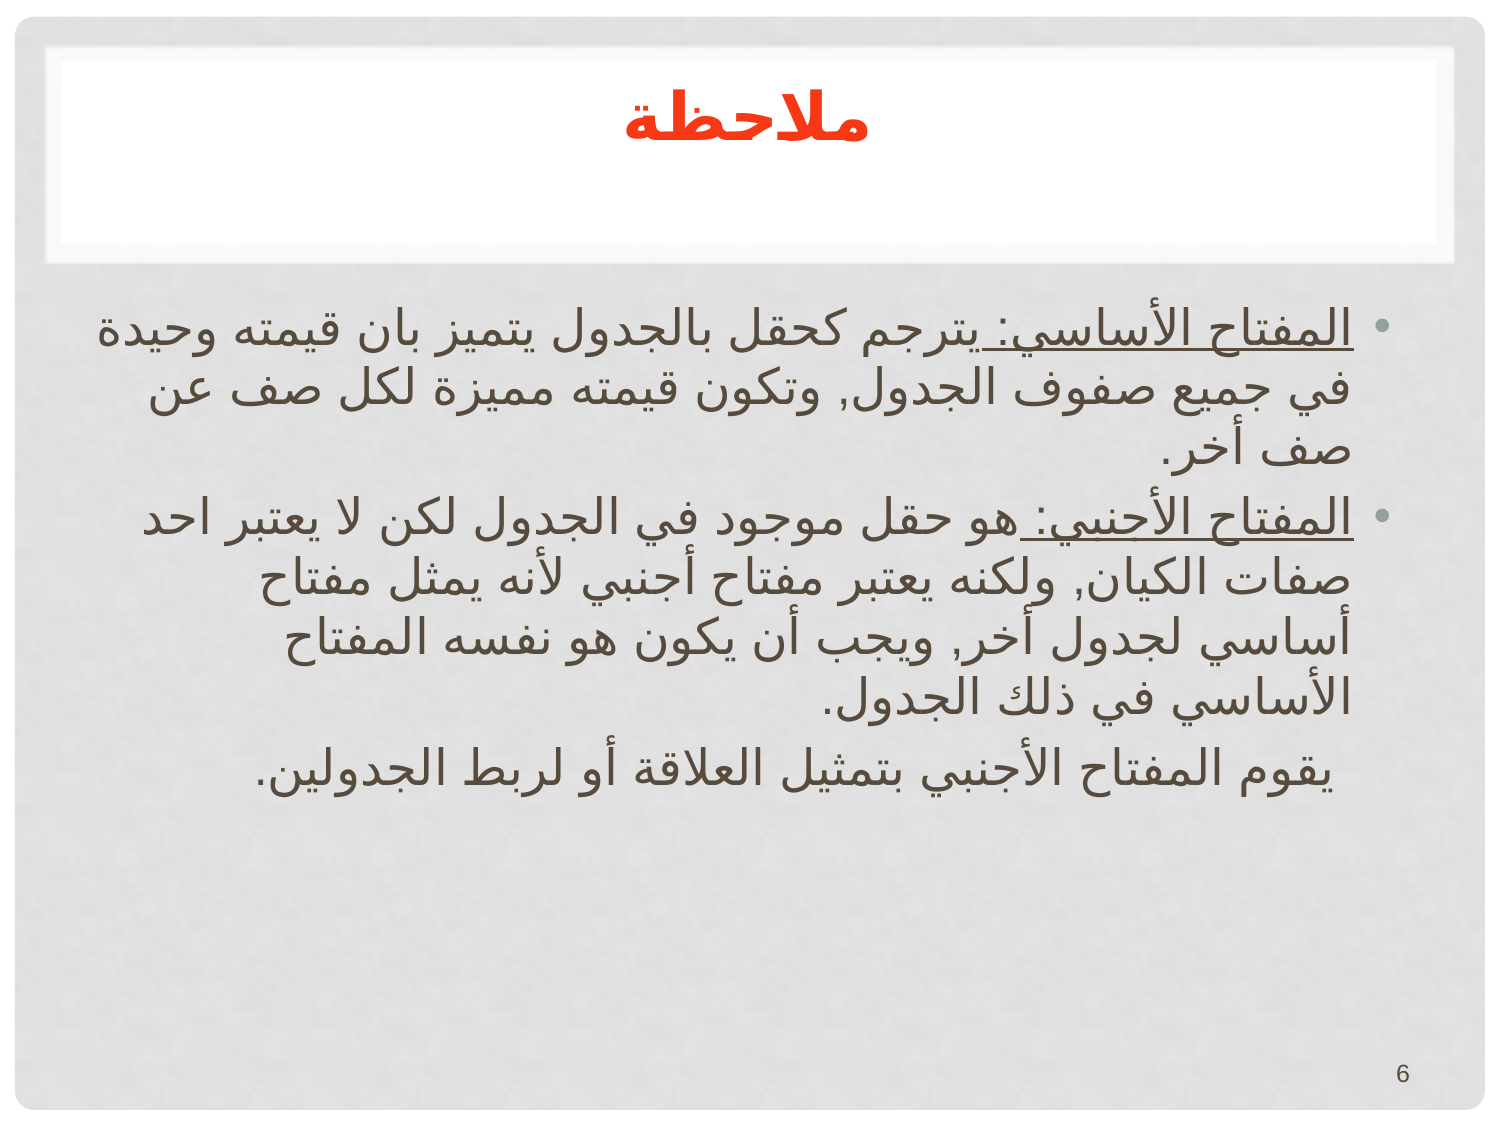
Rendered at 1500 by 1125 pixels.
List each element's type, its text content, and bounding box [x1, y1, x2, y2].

slide_number 6 [1074, 1042, 1425, 1103]
list المفتاح الأساسي: يترجم كحقل بالجدول يتميز بان قيمته وحيدة في جميع صفوف الجدول, وتكون قيمته مميزة لكل صف عن صف أخر. المفتاح الأجنبي: هو حقل موجود في الجدول لكن لا يعتبر احد صفات الكيان, ولكنه يعتبر مفتاح أجنبي لأنه يمثل مفتاح أساسي لجدول أخر, ويجب أن يكون هو نفسه المفتاح الأساسي في ذلك الجدول. يقوم المفتاح الأجنبي بتمثيل العلاقة أو لربط الجدولين. [75, 287, 1425, 1005]
title ملاحظة [69, 66, 1425, 161]
